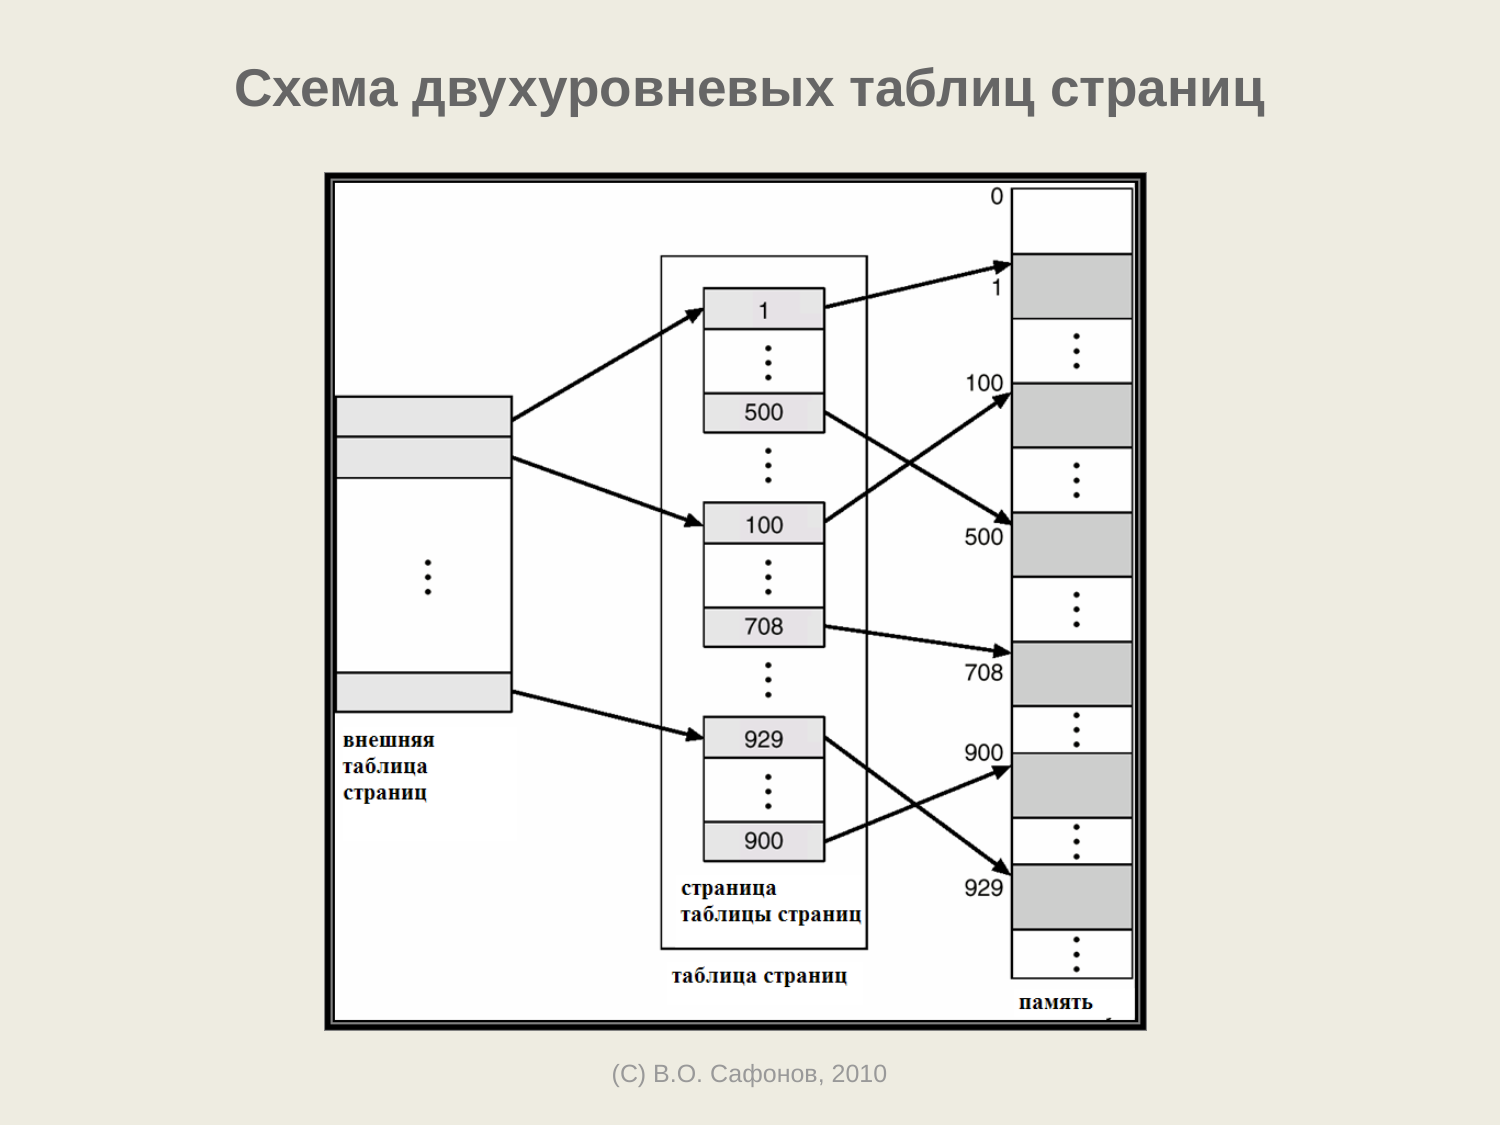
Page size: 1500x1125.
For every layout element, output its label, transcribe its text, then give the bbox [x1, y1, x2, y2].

picture [324, 172, 1147, 1031]
footer (C) В.О. Сафонов, 2010 [512, 1042, 988, 1103]
title Схема двухуровневых таблиц страниц [76, 45, 1424, 126]
